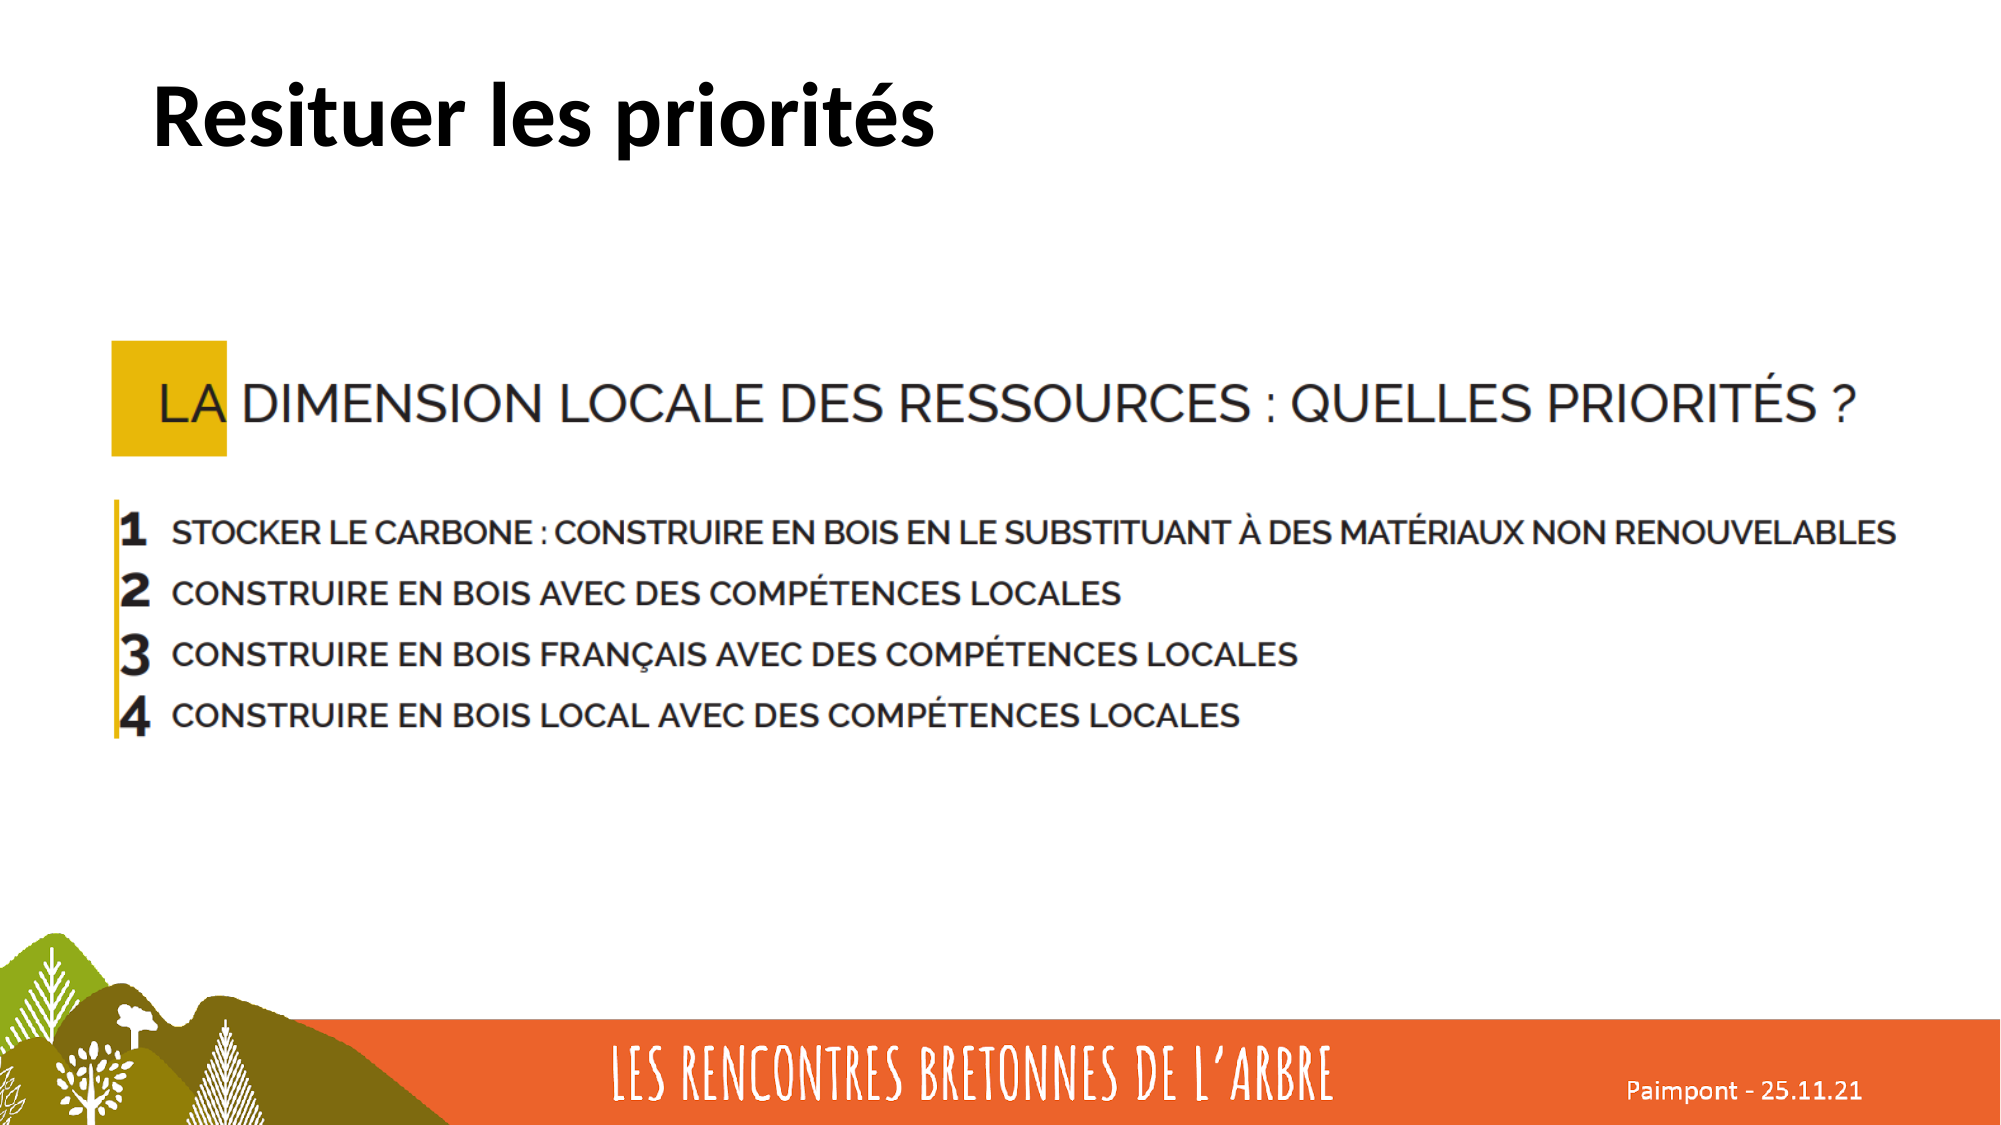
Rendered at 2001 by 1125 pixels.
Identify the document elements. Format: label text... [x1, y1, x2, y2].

picture [0, 925, 2001, 1125]
title Resituer les priorités [137, 59, 1863, 278]
picture [99, 332, 1916, 754]
